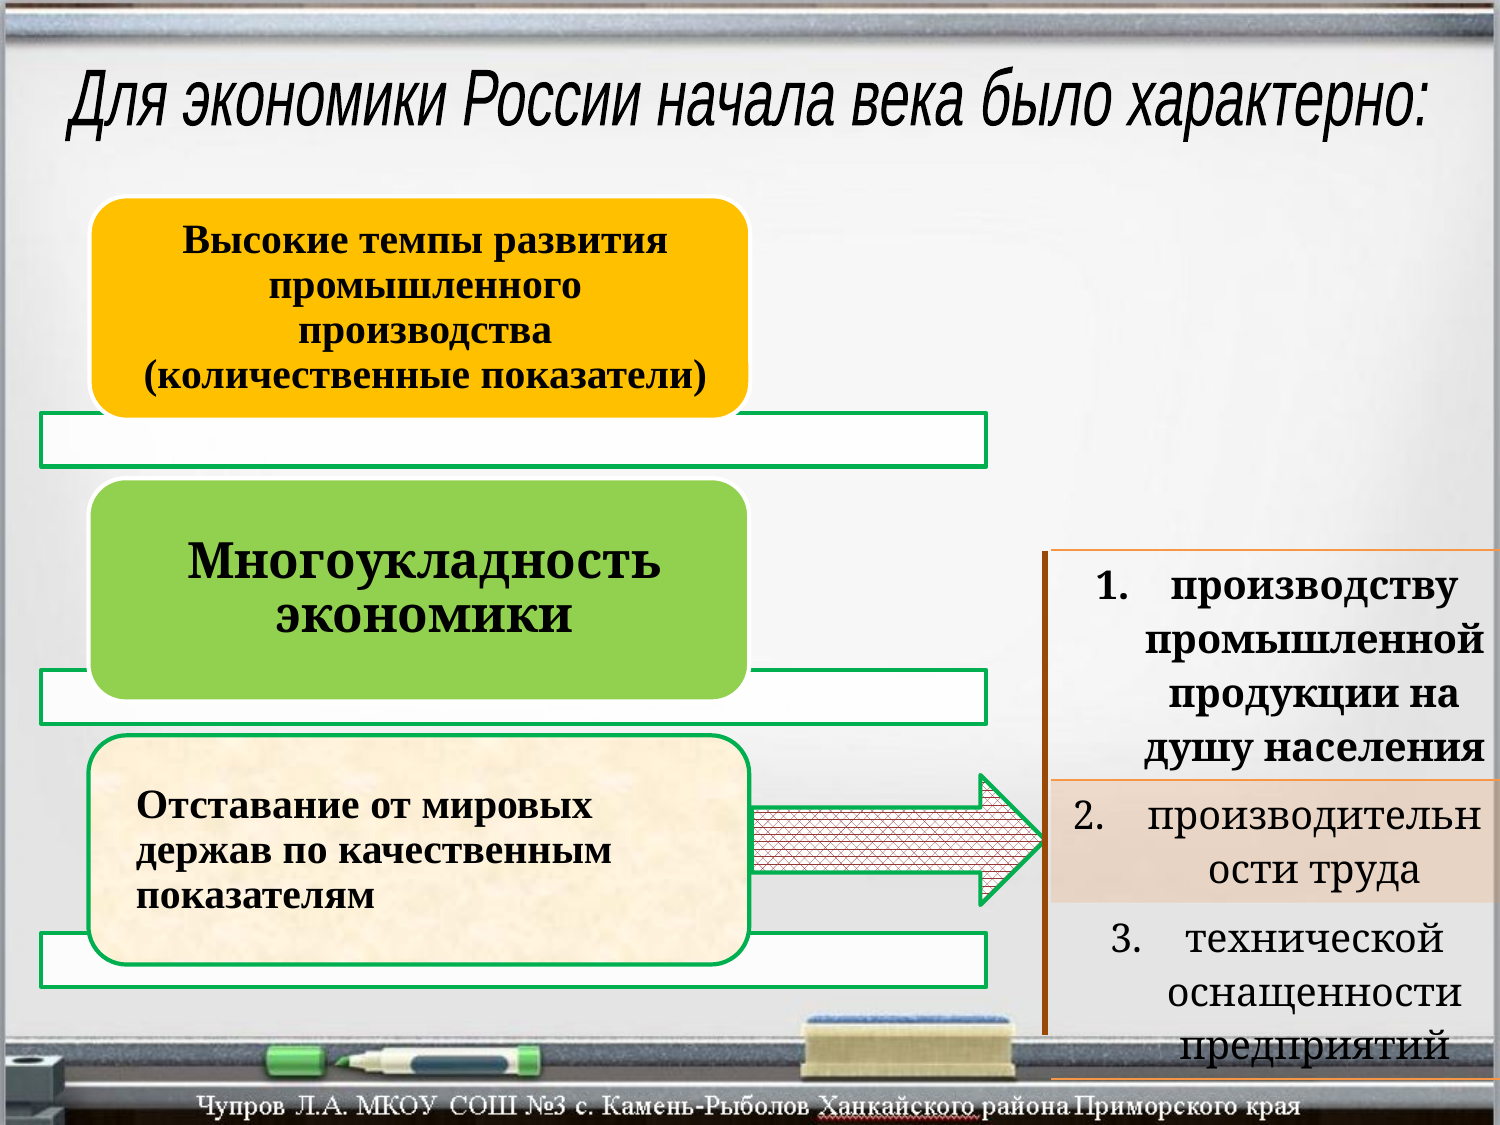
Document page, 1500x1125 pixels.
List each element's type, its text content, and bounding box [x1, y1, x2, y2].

table_cell технической оснащенности предприятий [1051, 903, 1500, 1078]
table_header производству промышленной продукции на душу населения [1051, 551, 1500, 779]
picture [0, 0, 1500, 1125]
text_box [991, 782, 1040, 898]
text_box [40, 195, 987, 1012]
table_cell производительности труда [1051, 781, 1500, 903]
